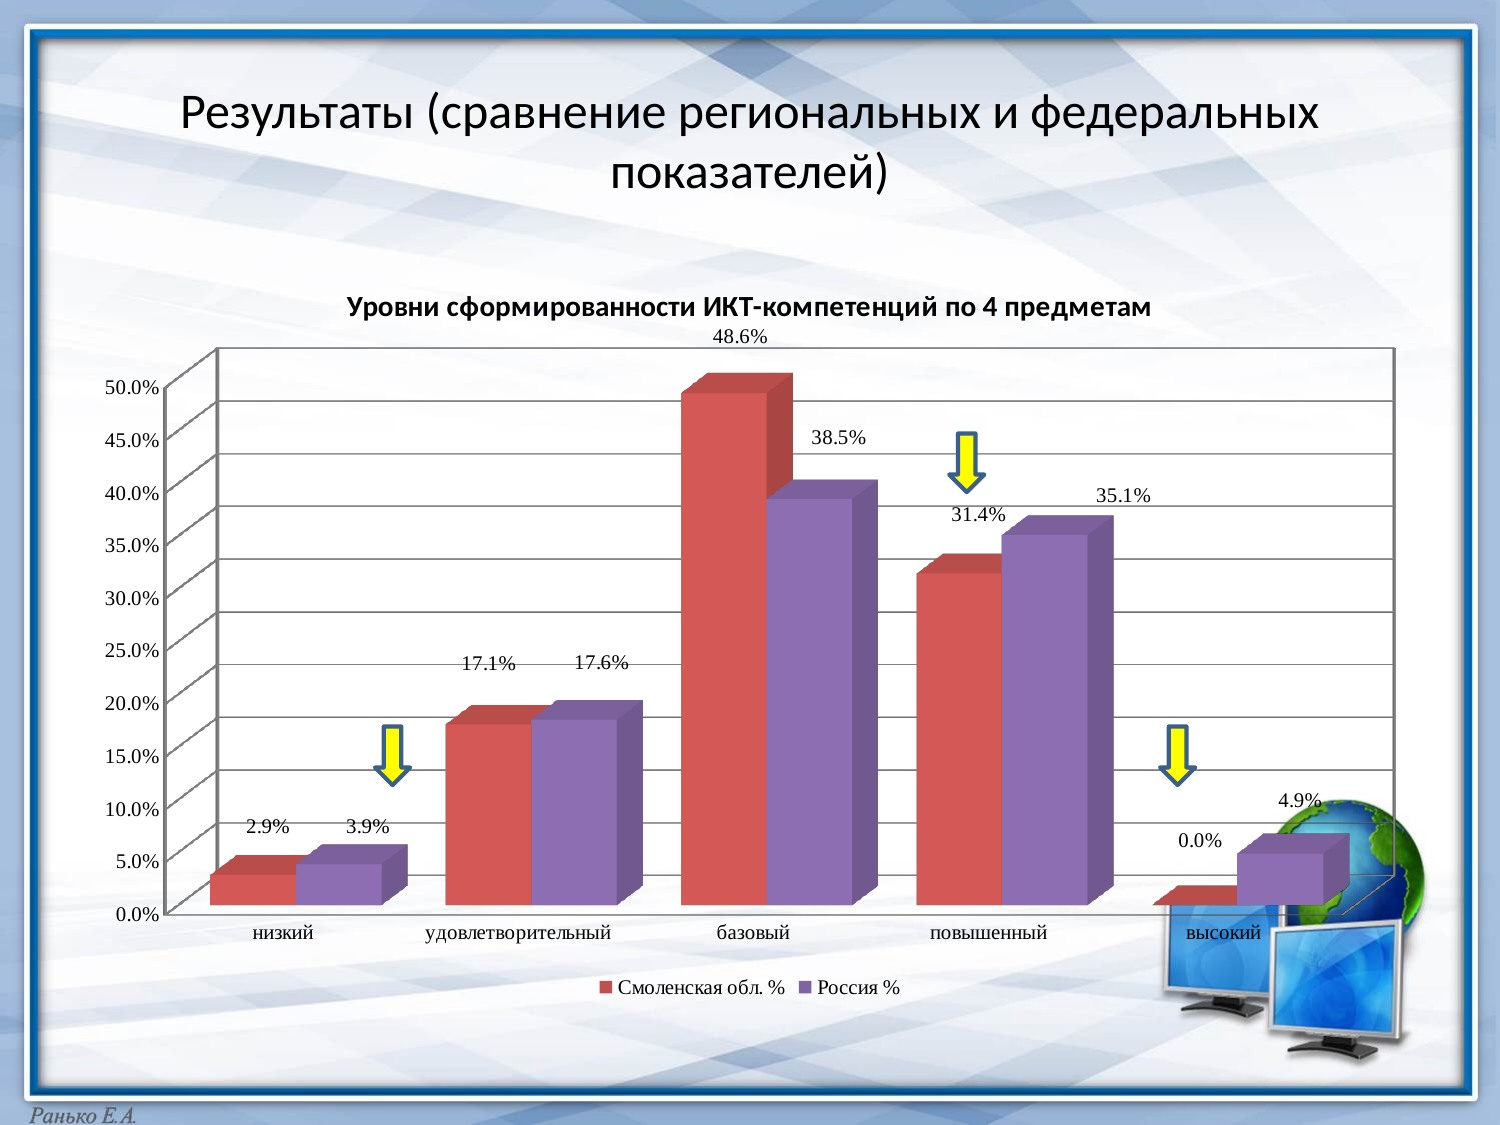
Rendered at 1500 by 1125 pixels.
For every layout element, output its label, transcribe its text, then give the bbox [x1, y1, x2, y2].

chart [74, 262, 1426, 1006]
title Результаты (сравнение региональных и федеральных показателей) [75, 45, 1425, 233]
picture [0, 0, 1500, 1125]
